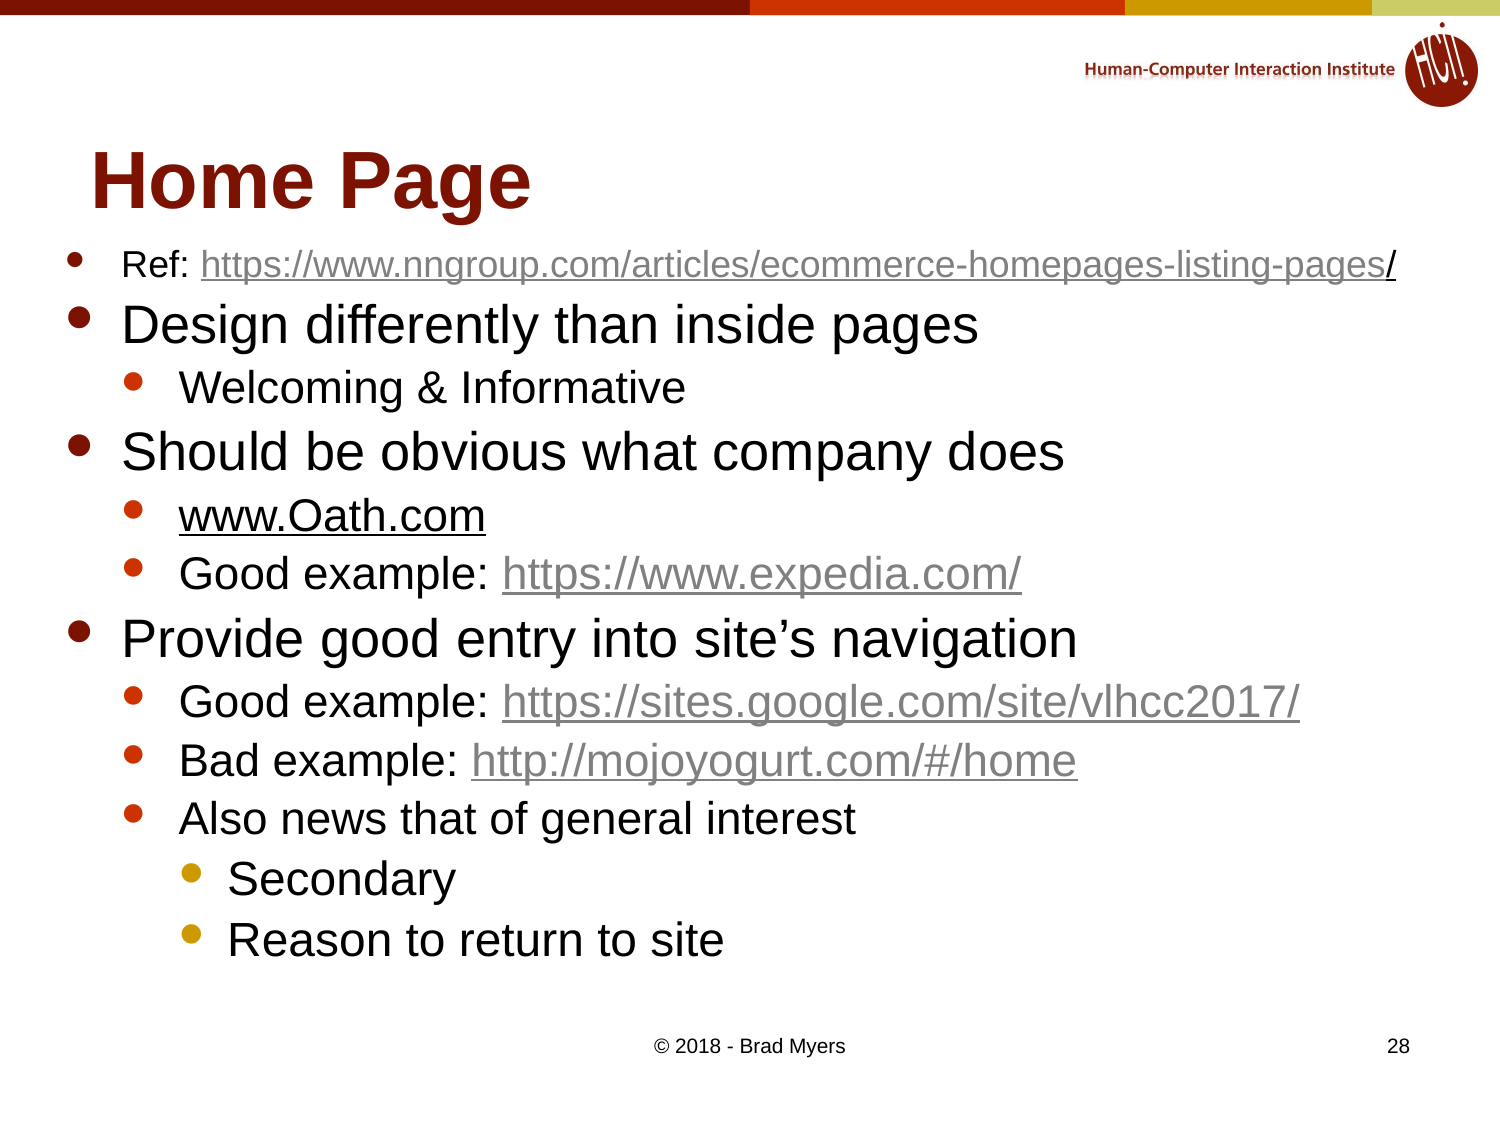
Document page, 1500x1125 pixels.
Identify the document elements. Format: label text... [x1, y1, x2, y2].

title Home Page [74, 19, 1313, 233]
picture [1313, 22, 1478, 107]
list Ref: https://www.nngroup.com/articles/ecommerce-homepages-listing-pages/ Design differently than inside pages Welcoming & Informative Should be obvious what company does www.Oath.com Good example: https://www.expedia.com/ Provide good entry into site’s navigation Good example: https://sites.google.com/site/vlhcc2017/ Bad example: http://mojoyogurt.com/#/home Also news that of general interest Secondary Reason to return to site [49, 237, 1470, 1113]
footer © 2018 - Brad Myers [512, 1024, 988, 1101]
